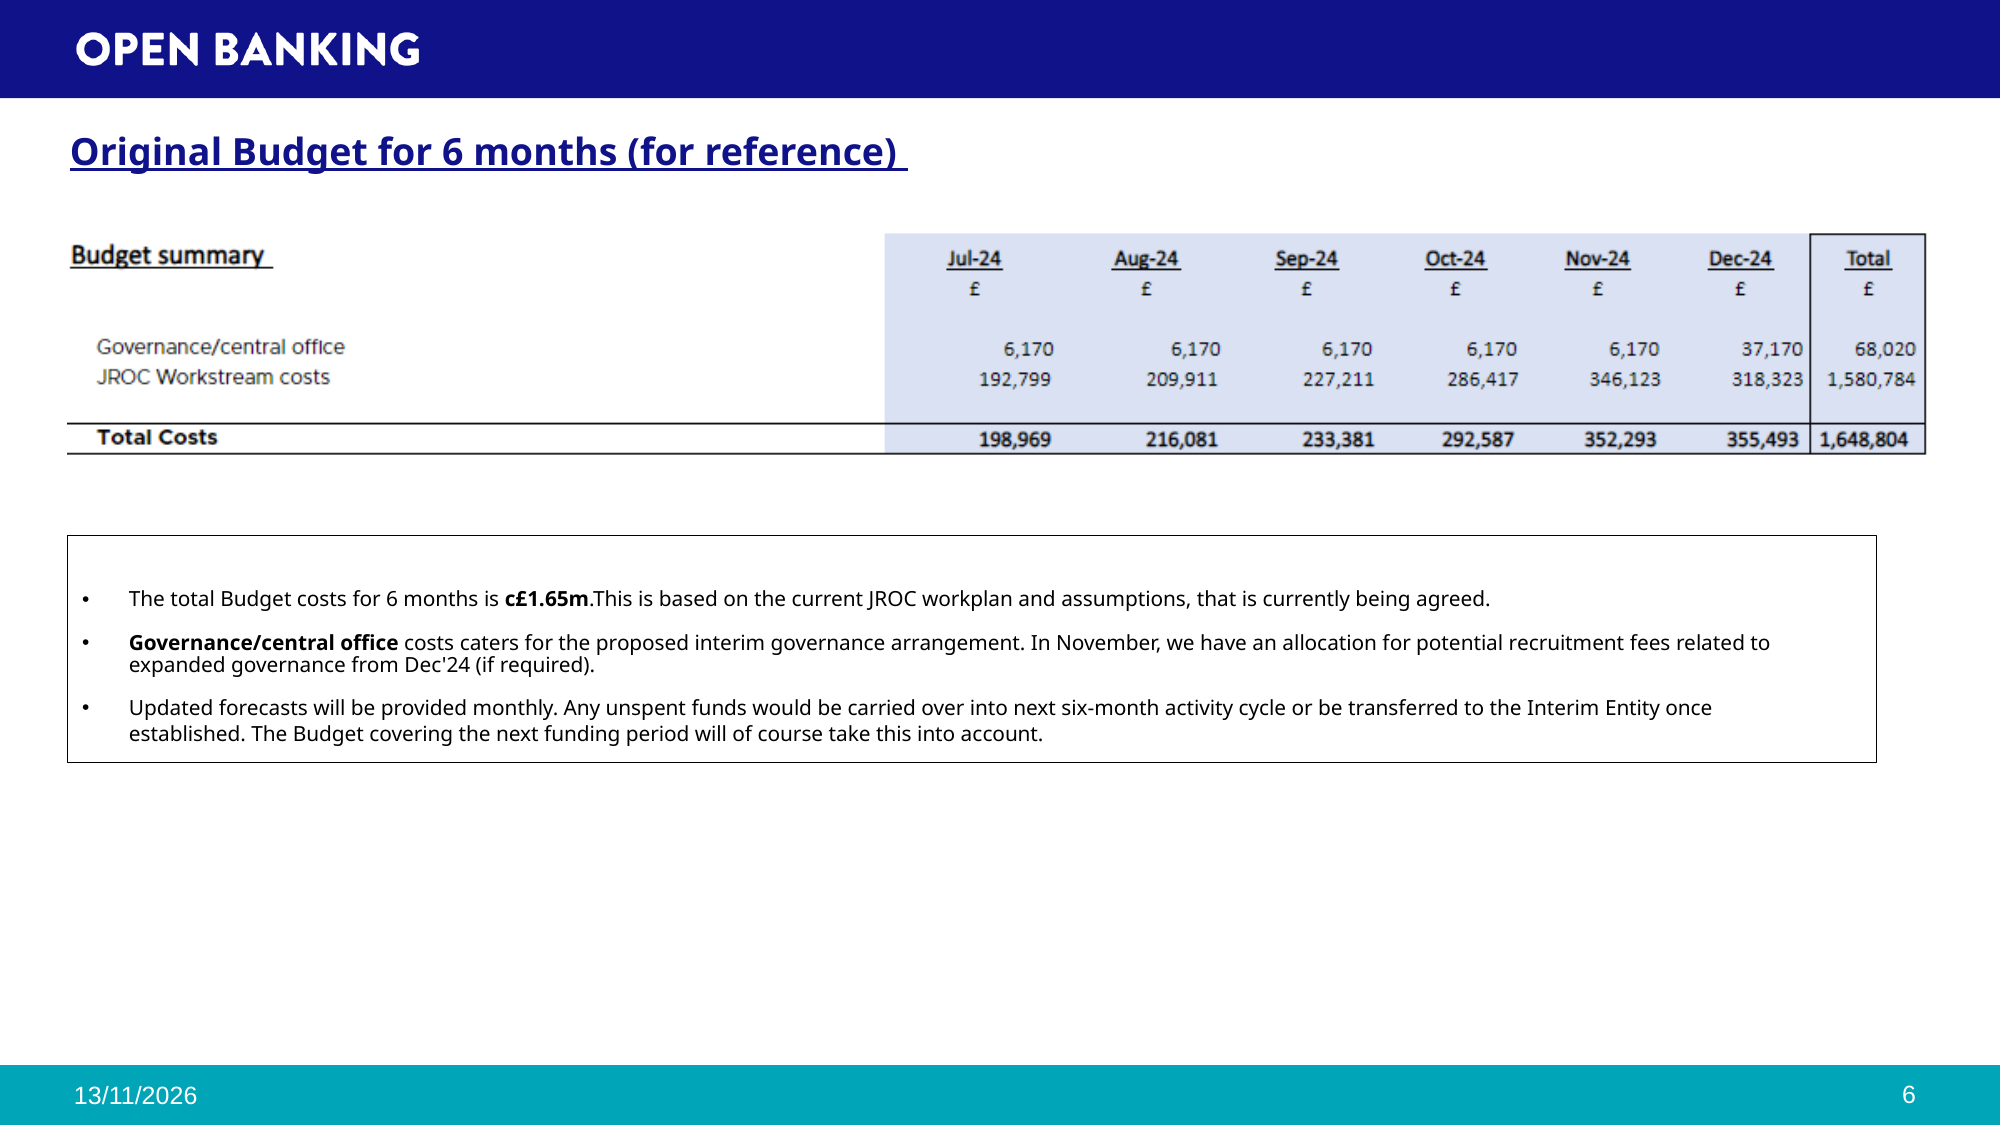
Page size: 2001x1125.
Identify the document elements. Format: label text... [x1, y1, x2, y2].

list The total Budget costs for 6 months is c£1.65m.This is based on the current JROC workplan and assumptions, that is currently being agreed. Governance/central office costs caters for the proposed interim governance arrangement. In November, we have an allocation for potential recruitment fees related to expanded governance from Dec'24 (if required). Updated forecasts will be provided monthly. Any unspent funds would be carried over into next six-month activity cycle or be transferred to the Interim Entity once established. The Budget covering the next funding period will of course take this into account. [67, 535, 1877, 763]
picture [67, 232, 1933, 460]
title Original Budget for 6 months (for reference) [54, 125, 1629, 207]
picture [43, 0, 452, 99]
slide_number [59, 1065, 509, 1125]
slide_number 6 [1412, 1064, 1932, 1124]
